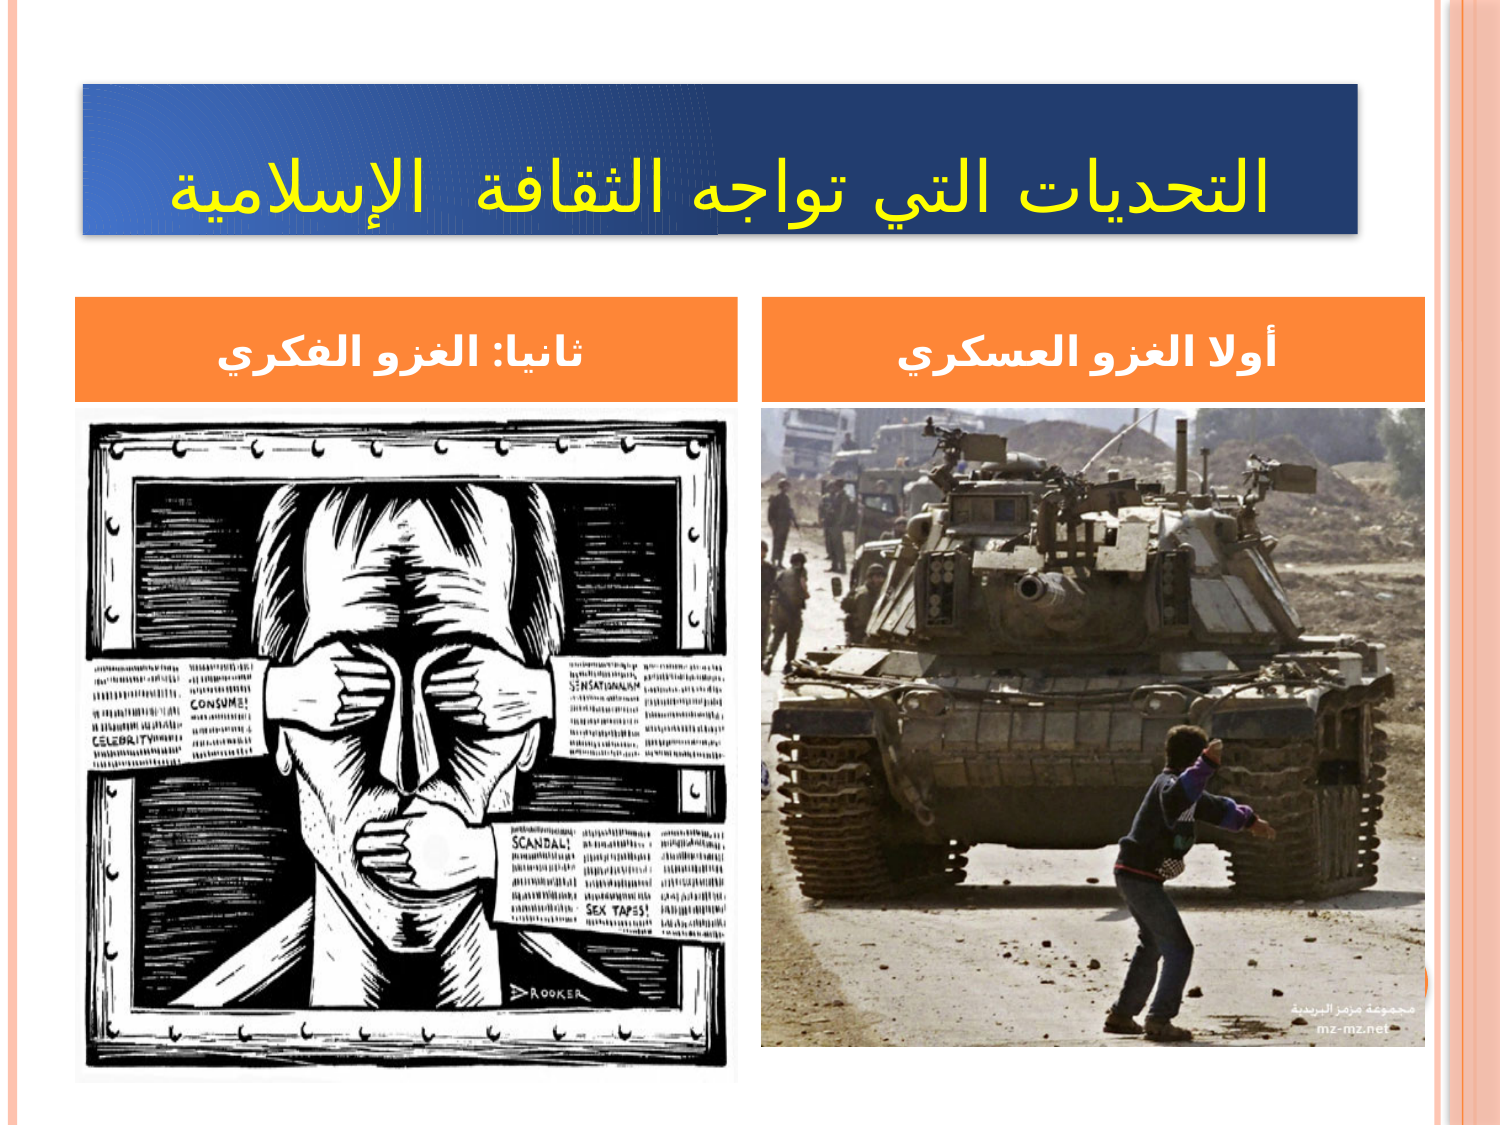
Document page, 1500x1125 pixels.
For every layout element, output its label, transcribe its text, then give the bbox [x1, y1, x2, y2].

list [74, 408, 739, 1083]
list أولا الغزو العسكري [761, 296, 1425, 402]
list ثانيا: الغزو الفكري [75, 296, 738, 402]
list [761, 408, 1426, 1048]
title التحديات التي تواجه الثقافة الإسلامية [82, 84, 1358, 235]
